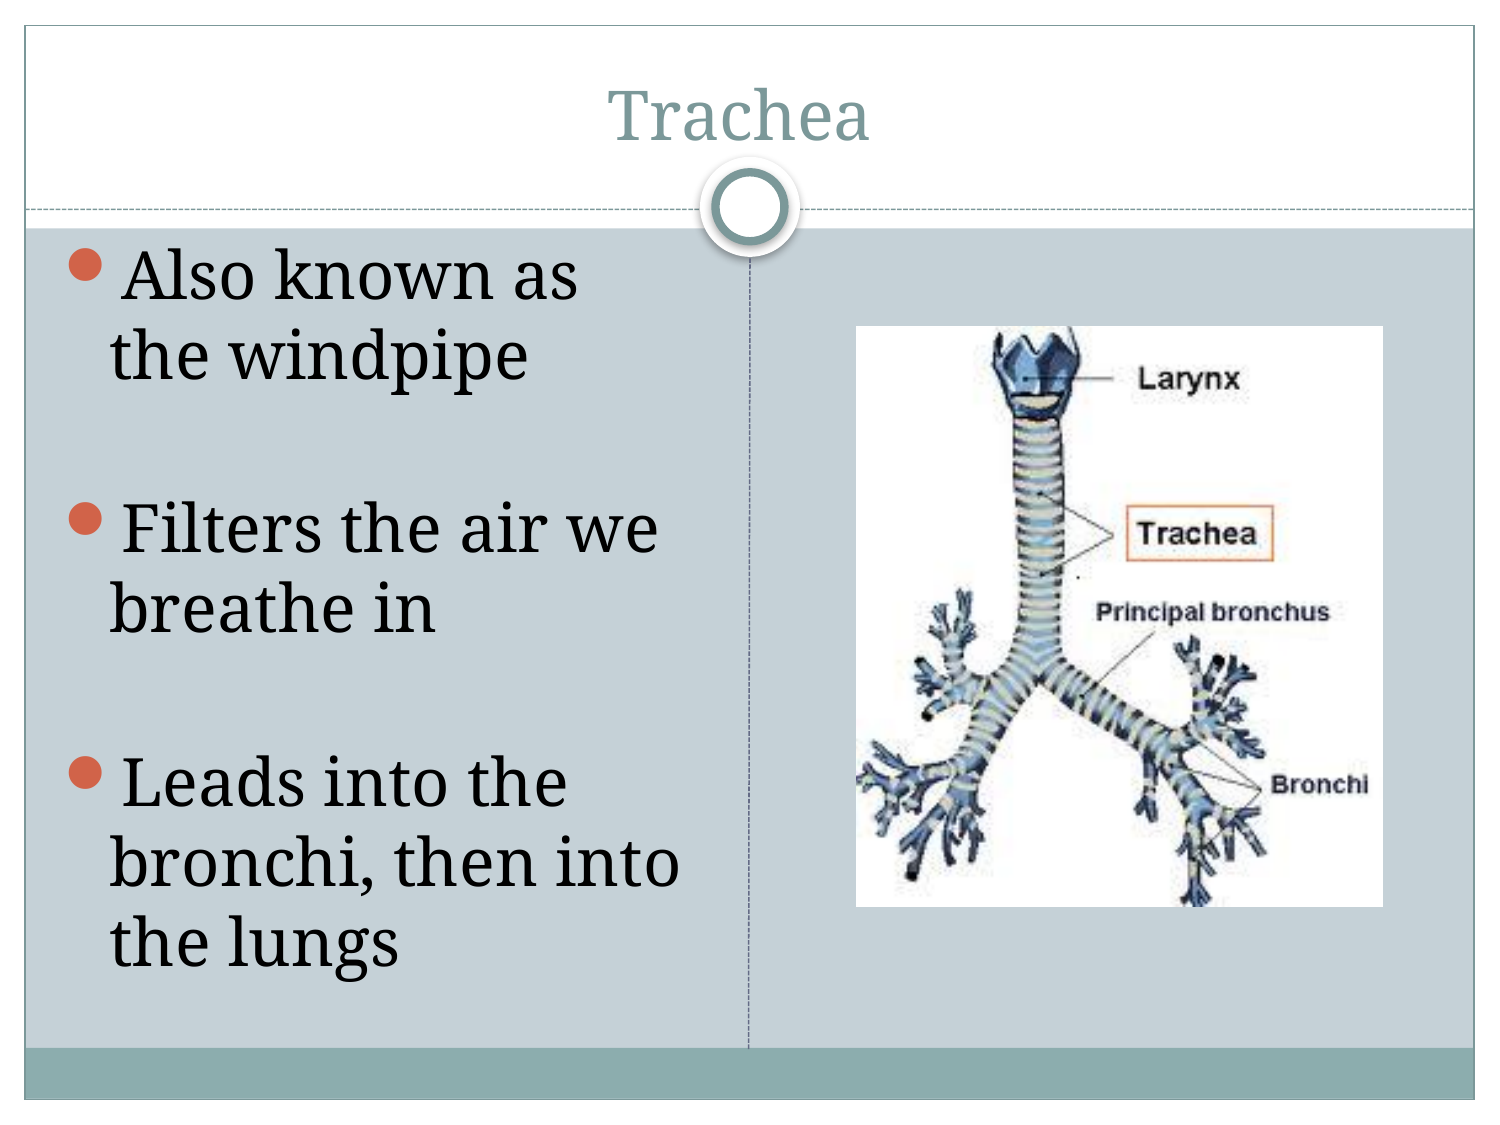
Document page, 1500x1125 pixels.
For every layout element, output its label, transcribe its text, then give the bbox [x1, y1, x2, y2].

list Also known as the windpipe Filters the air we breathe in Leads into the bronchi, then into the lungs [49, 224, 712, 993]
title Trachea [49, 37, 1450, 162]
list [855, 326, 1384, 908]
